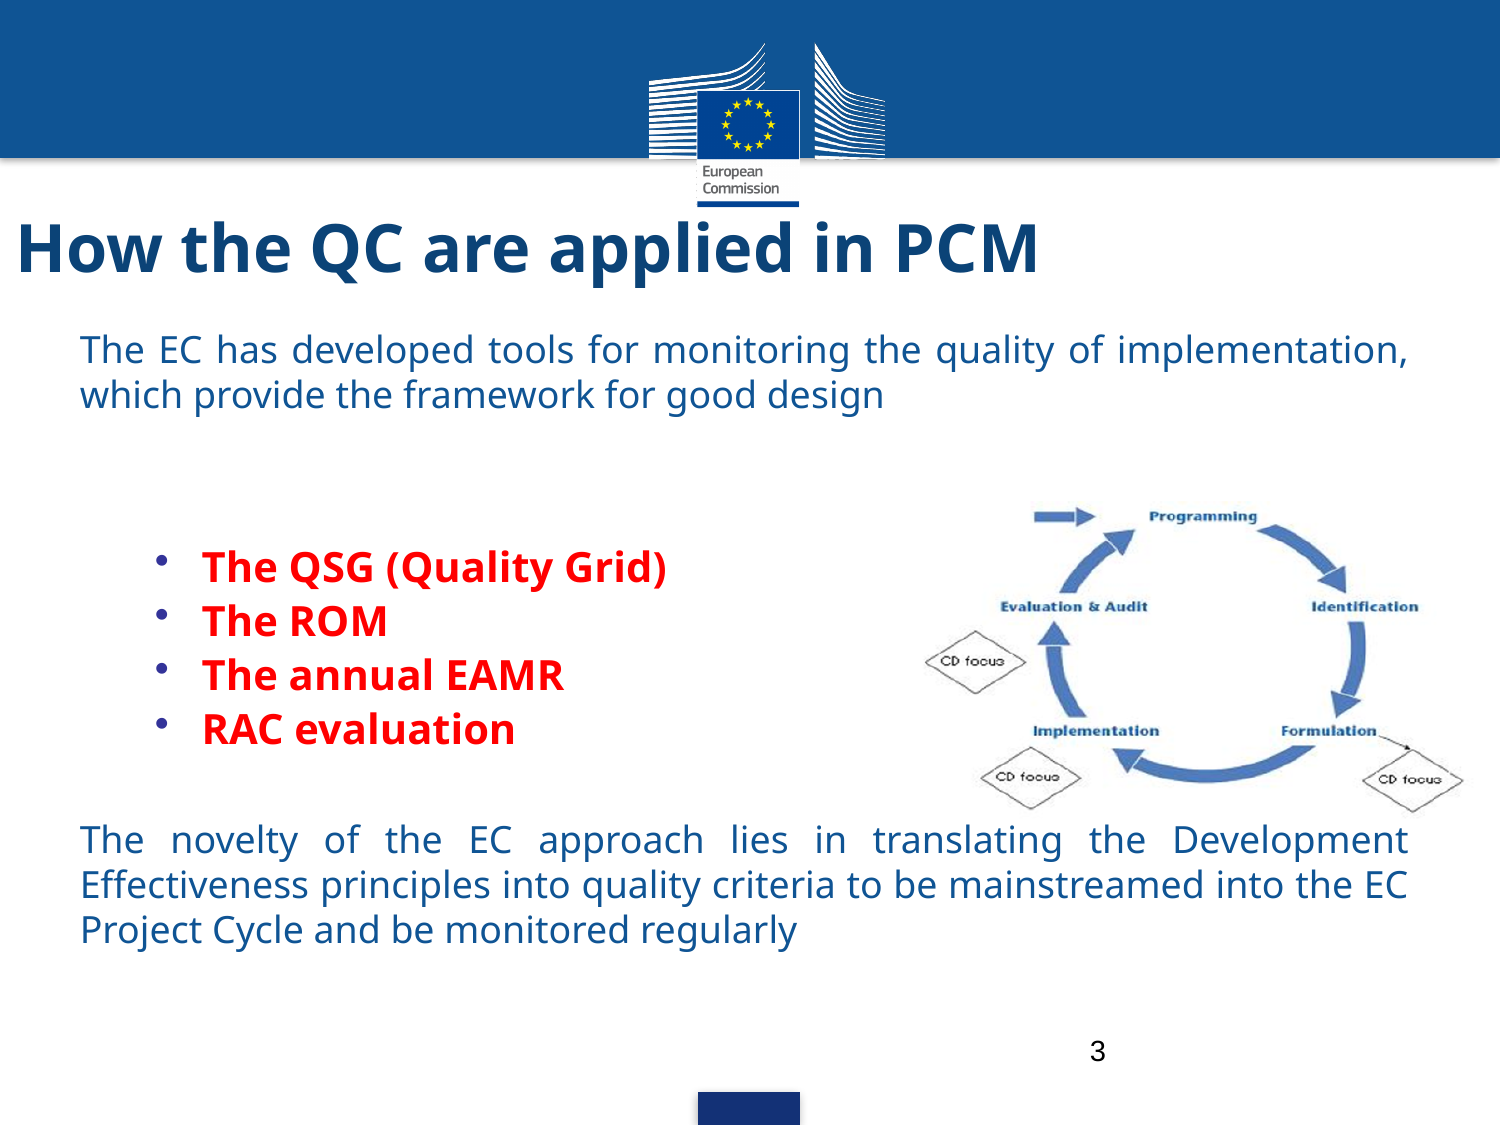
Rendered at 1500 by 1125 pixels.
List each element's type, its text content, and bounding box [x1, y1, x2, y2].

slide_number 3 [1074, 1024, 1425, 1103]
picture [913, 499, 1475, 820]
picture [649, 42, 885, 187]
title How the QC are applied in PCM [0, 187, 1350, 306]
list The EC has developed tools for monitoring the quality of implementation, which provide the framework for good design The QSG (Quality Grid) The ROM The annual EAMR RAC evaluation The novelty of the EC approach lies in translating the Development Effectiveness principles into quality criteria to be mainstreamed into the EC Project Cycle and be monitored regularly [64, 318, 1425, 1035]
